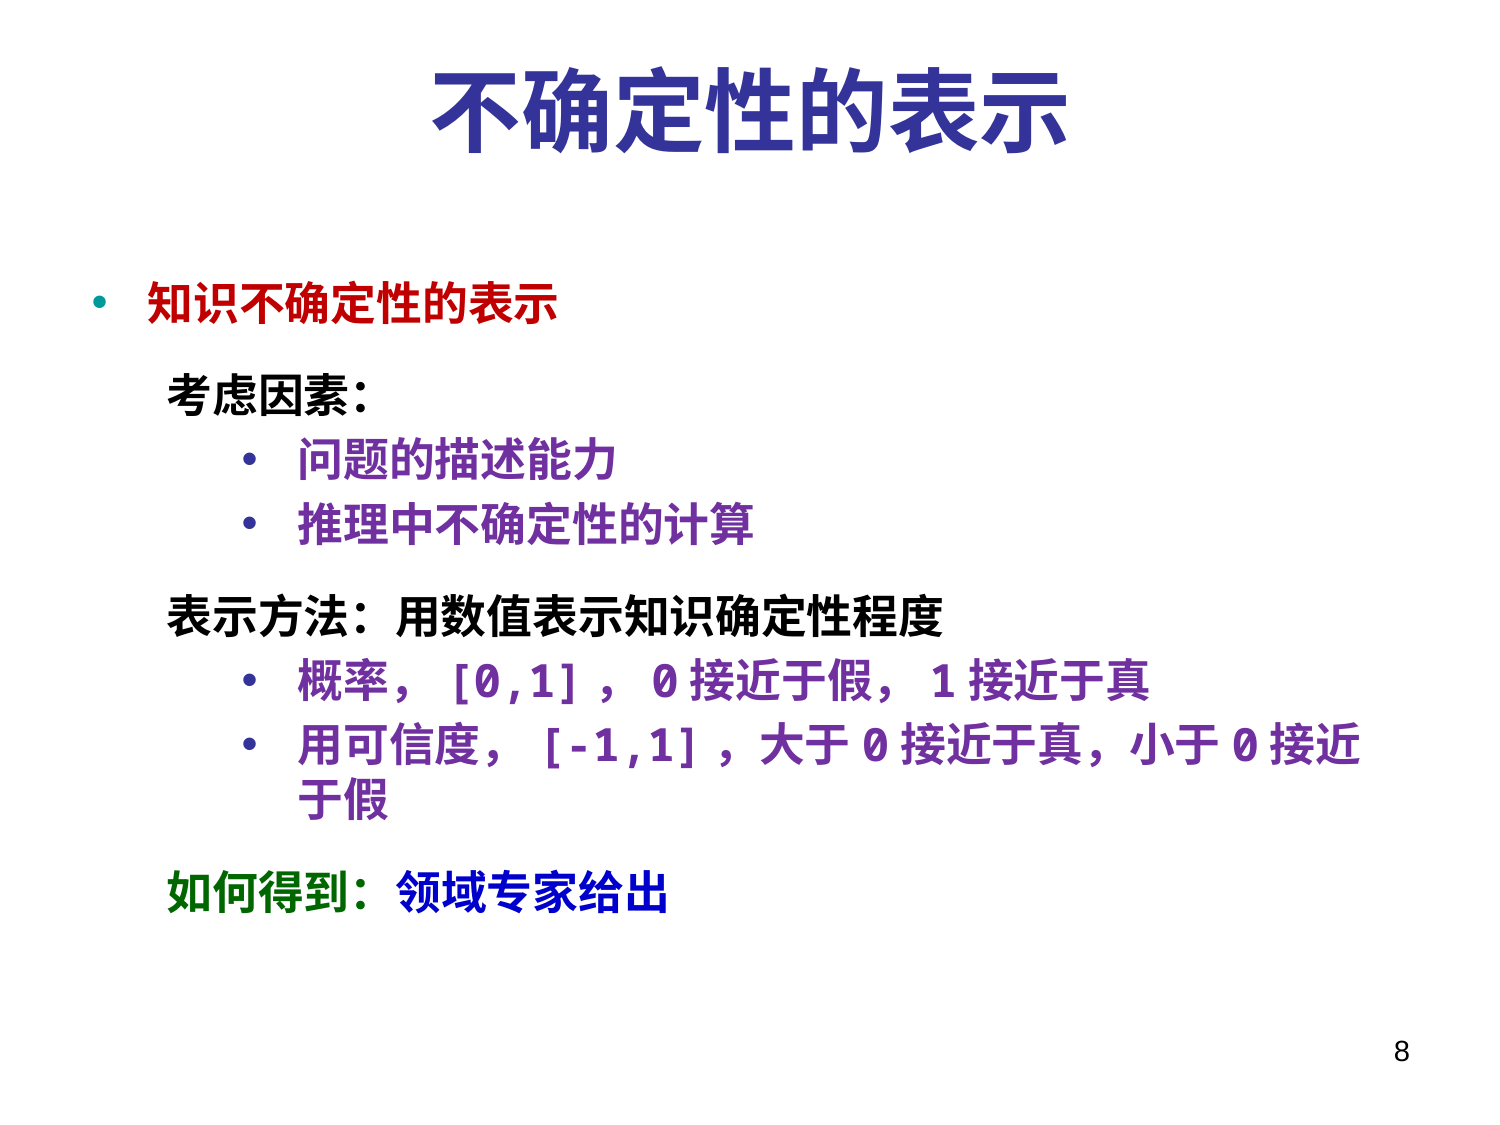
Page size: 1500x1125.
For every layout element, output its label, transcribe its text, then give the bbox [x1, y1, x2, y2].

text_box 不确定性的表示 [62, 46, 1439, 172]
text_box 知识不确定性的表示 考虑因素： 问题的描述能力 推理中不确定性的计算 表示方法：用数值表示知识确定性程度 概率，[0,1]，0接近于假，1接近于真 用可信度，[-1,1]，大于0接近于真，小于0接近于假 如何得到：领域专家给出 [76, 267, 1400, 926]
slide_number 8 [1074, 1024, 1425, 1103]
